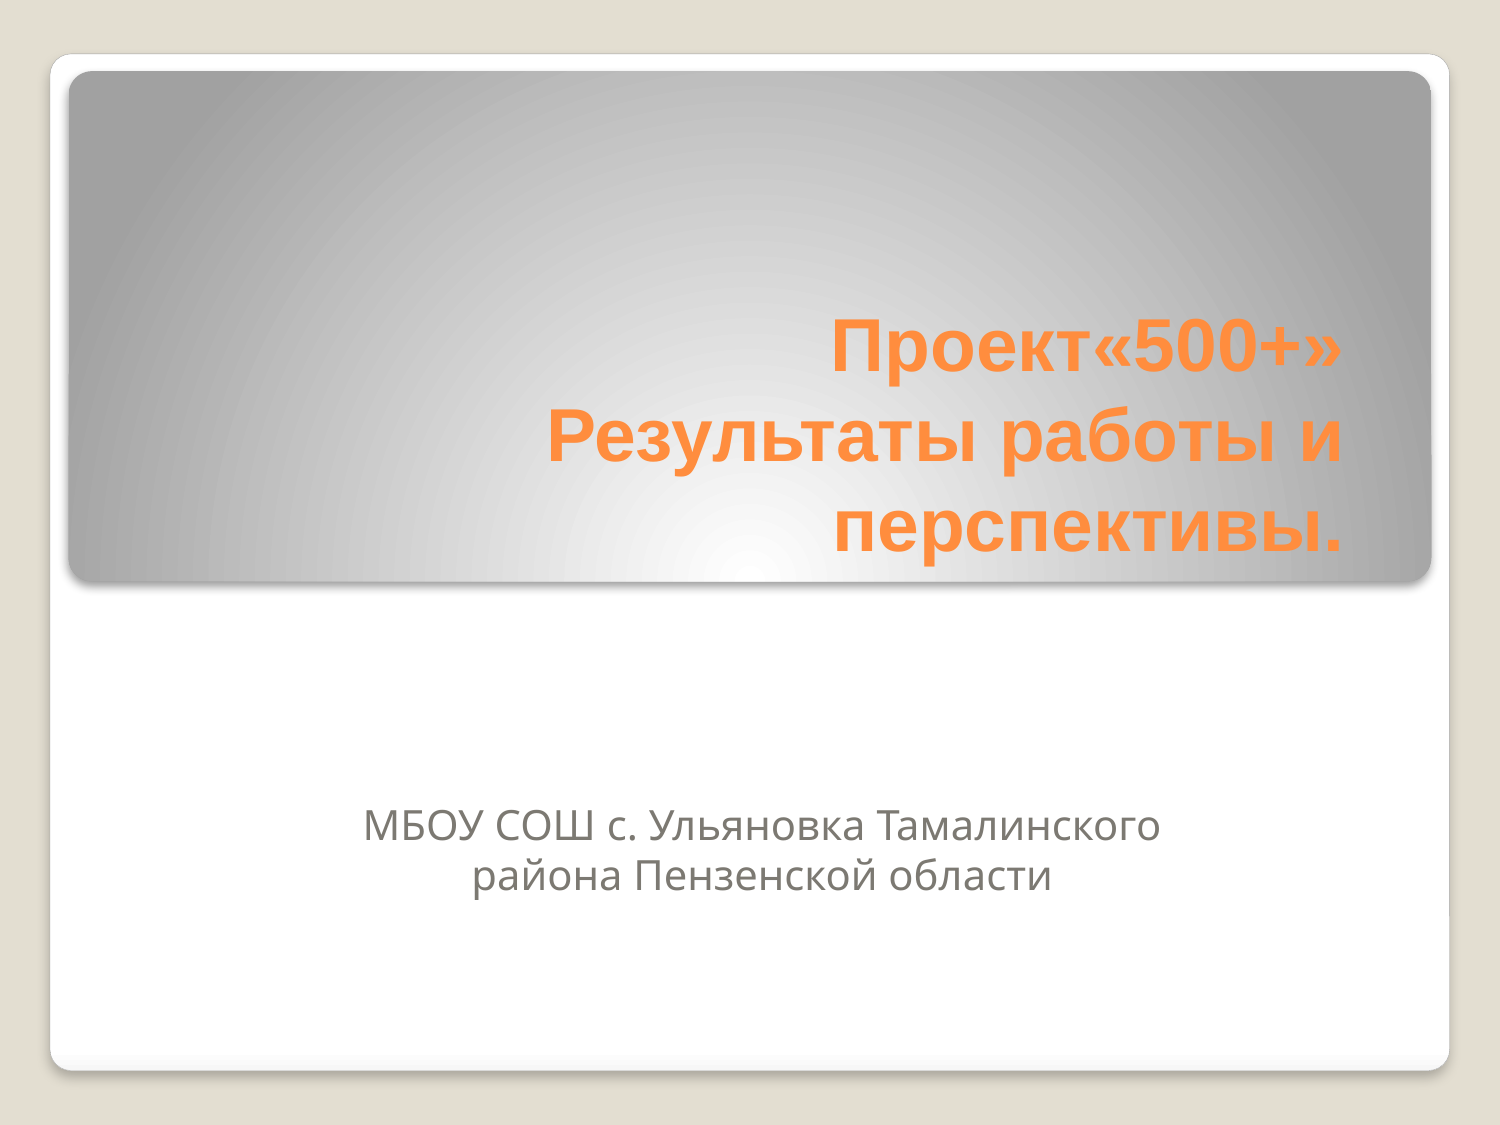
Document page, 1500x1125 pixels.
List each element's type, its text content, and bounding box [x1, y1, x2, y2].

subtitle МБОУ СОШ с. Ульяновка Тамалинского района Пензенской области [289, 798, 1215, 944]
title Проект«500+» Результаты работы и перспективы. [135, 160, 1353, 575]
